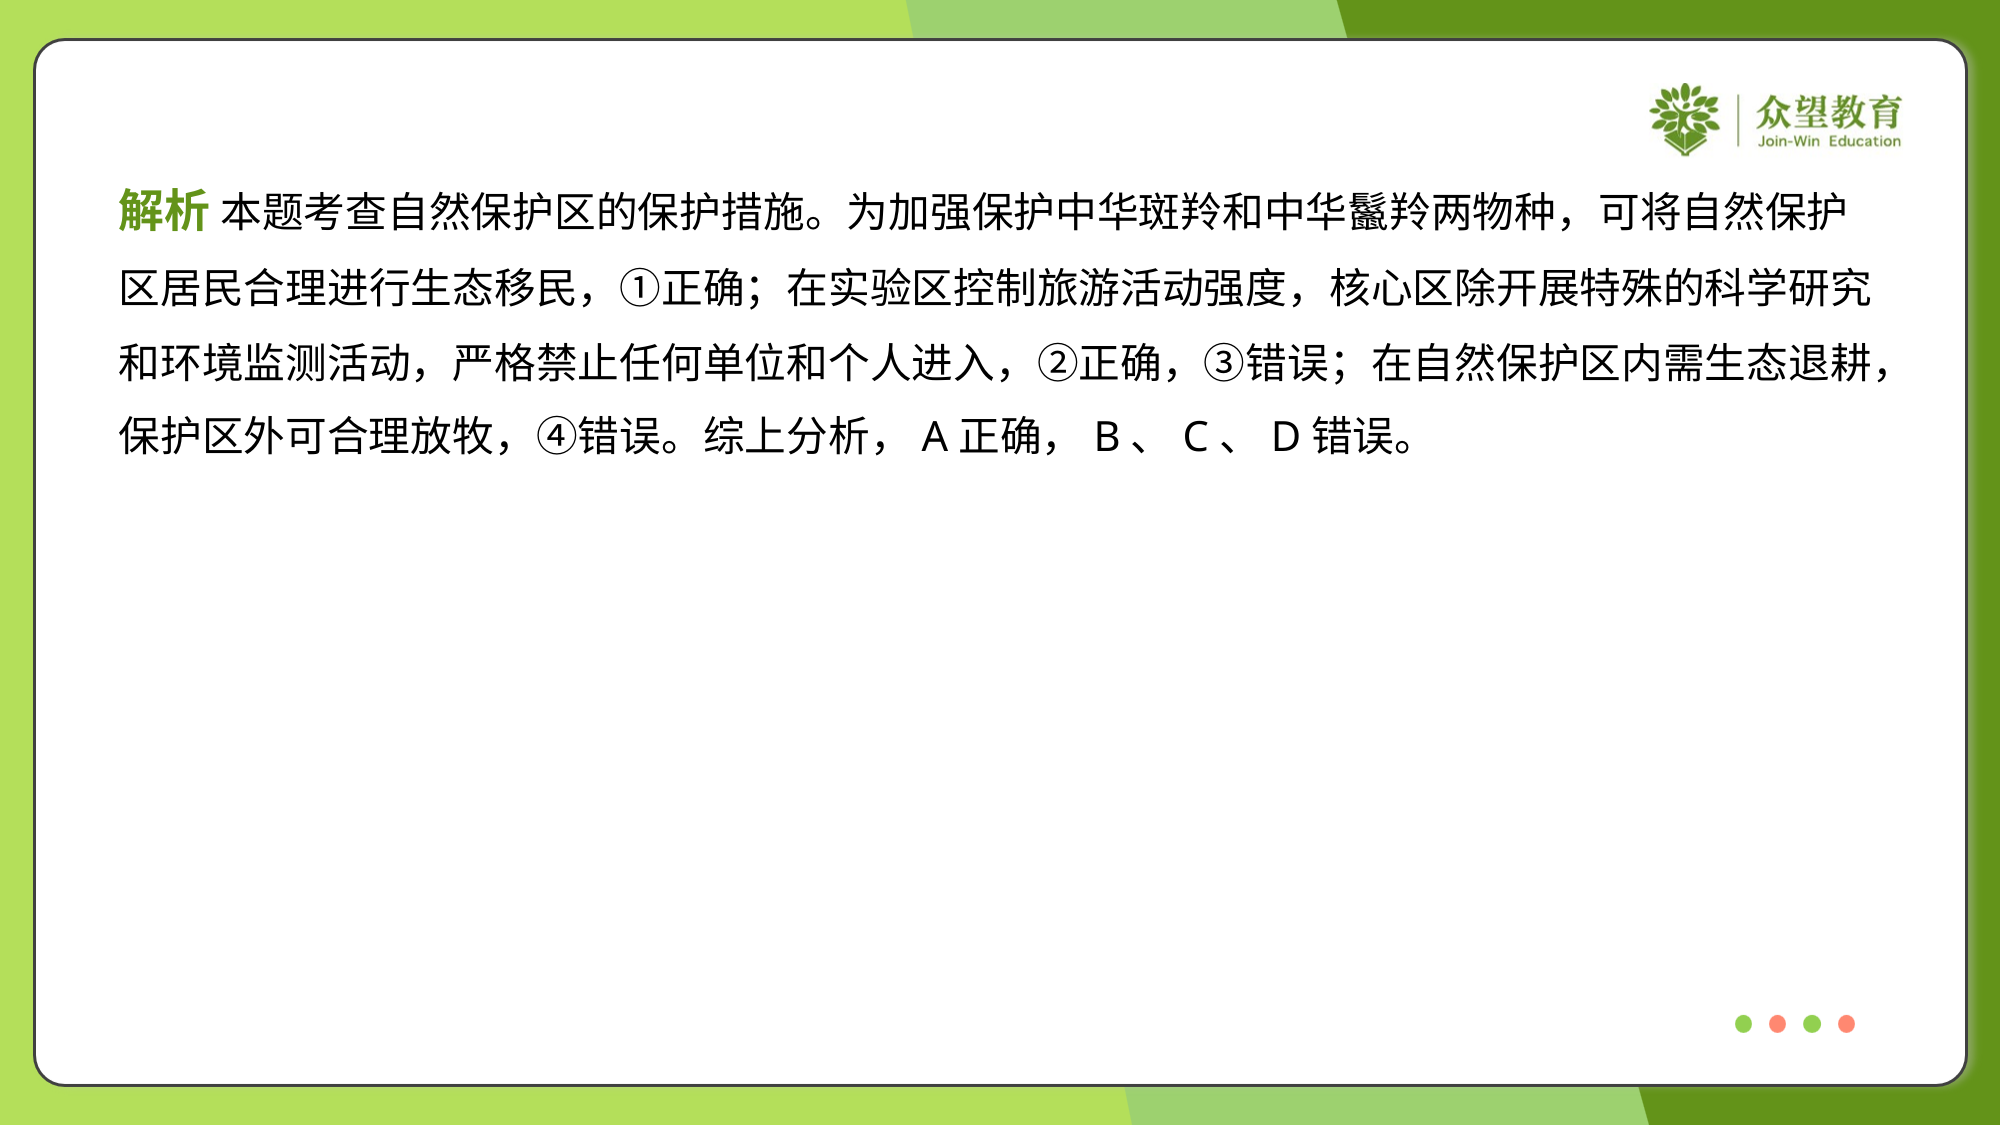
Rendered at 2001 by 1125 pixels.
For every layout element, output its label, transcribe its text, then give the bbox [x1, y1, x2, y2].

text_box 解析 本题考查自然保护区的保护措施。为加强保护中华斑羚和中华鬣羚两物种，可将自然保护 区居民合理进行生态移民，①正确；在实验区控制旅游活动强度，核心区除开展特殊的科学研究 和环境监测活动，严格禁止任何单位和个人进入，②正确，③错误；在自然保护区内需生态退耕， 保护区外可合理放牧，④错误。综上分析，A正确，B、C、D错误。 [118, 159, 1883, 452]
picture [0, 0, 2000, 1125]
